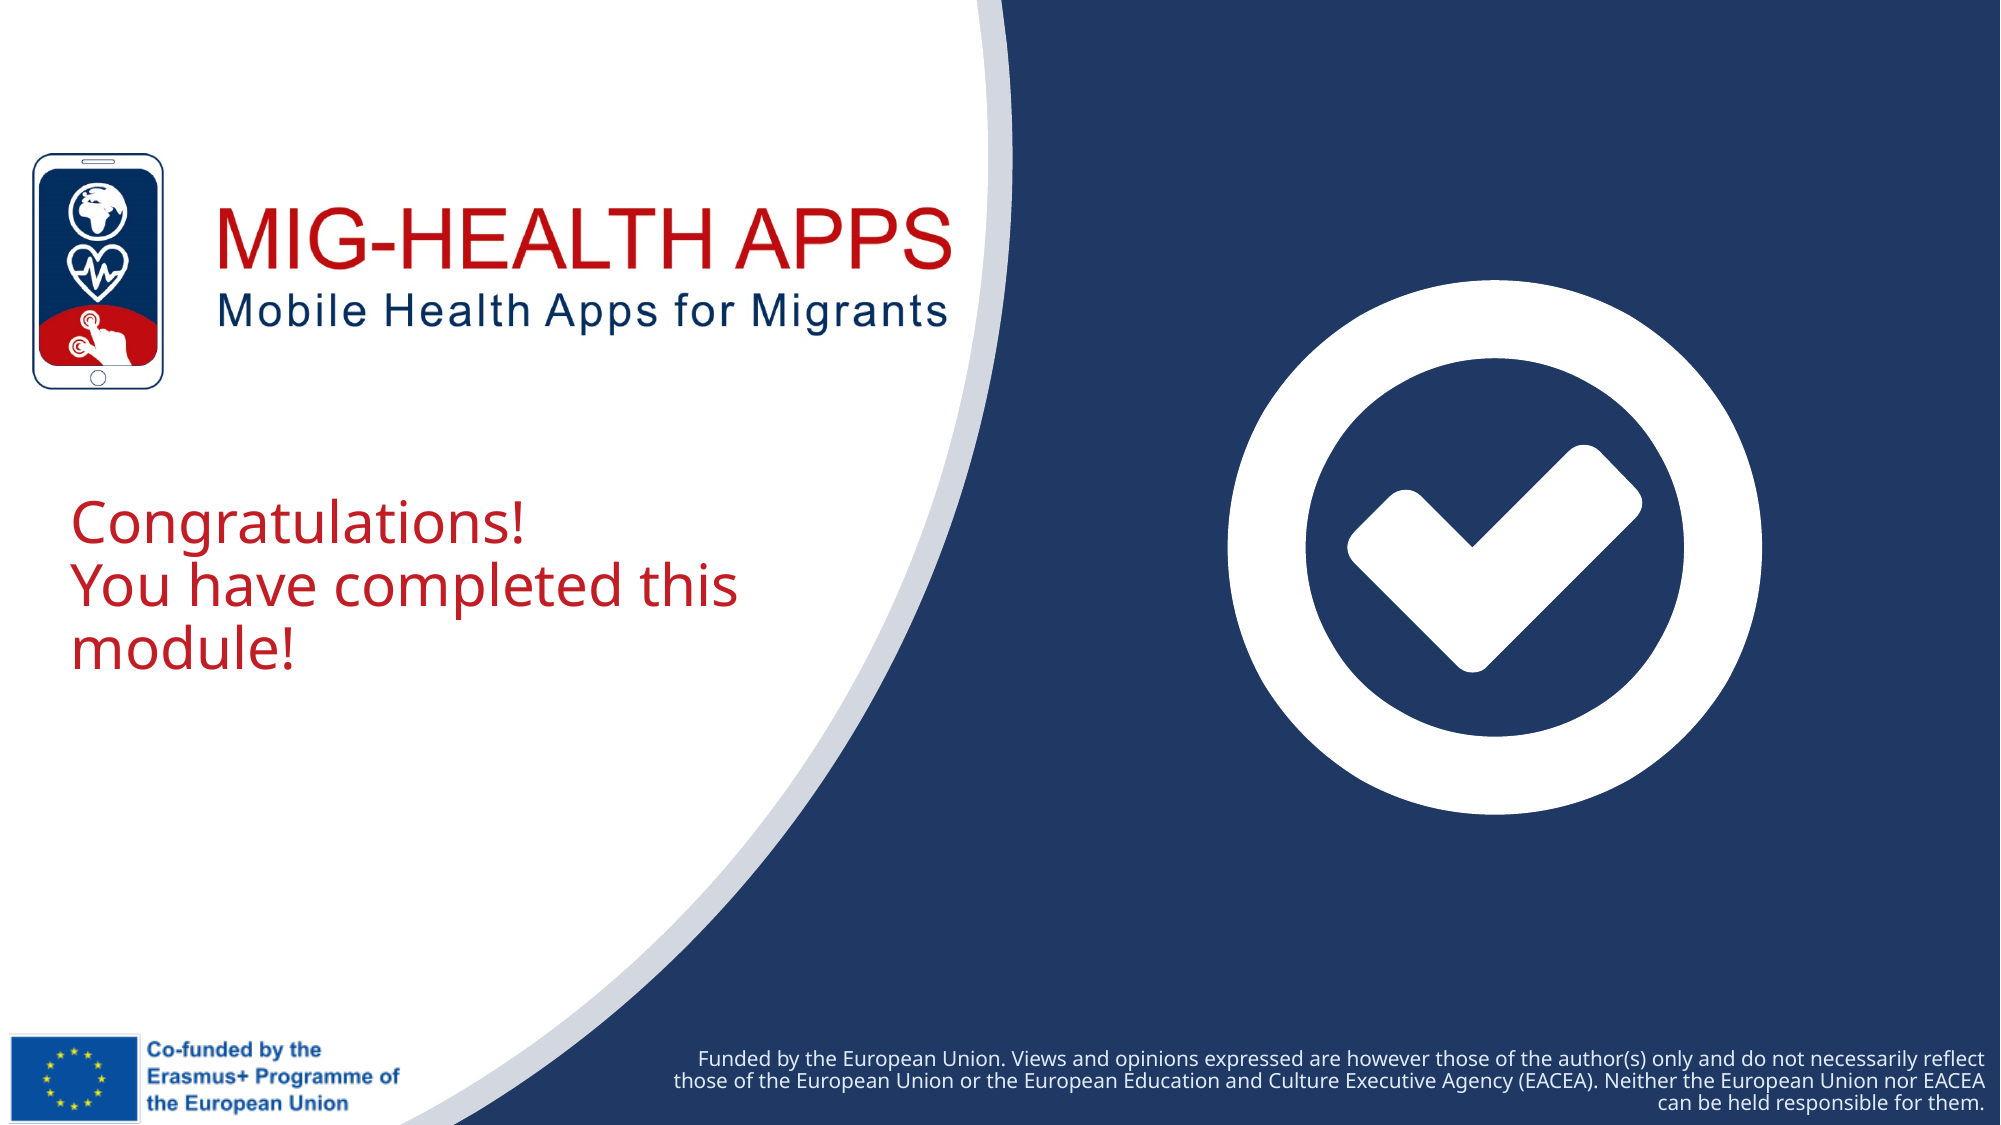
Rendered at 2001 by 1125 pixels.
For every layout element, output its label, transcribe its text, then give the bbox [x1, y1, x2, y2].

text_box [882, 0, 1014, 685]
text_box Congratulations! You have completed this module! [55, 479, 882, 697]
picture [70, 569, 452, 951]
text_box [428, 697, 876, 1125]
text_box Funded by the European Union. Views and opinions expressed are however those of the author(s) only and do not necessarily reflect those of the European Union or the European Education and Culture Executive Agency (EACEA). Neither the European Union nor EACEA can be held responsible for them. [639, 1029, 2000, 1125]
picture [32, 153, 951, 390]
text_box [0, 0, 990, 1125]
picture [9, 1016, 428, 1125]
picture [1226, 280, 1763, 816]
